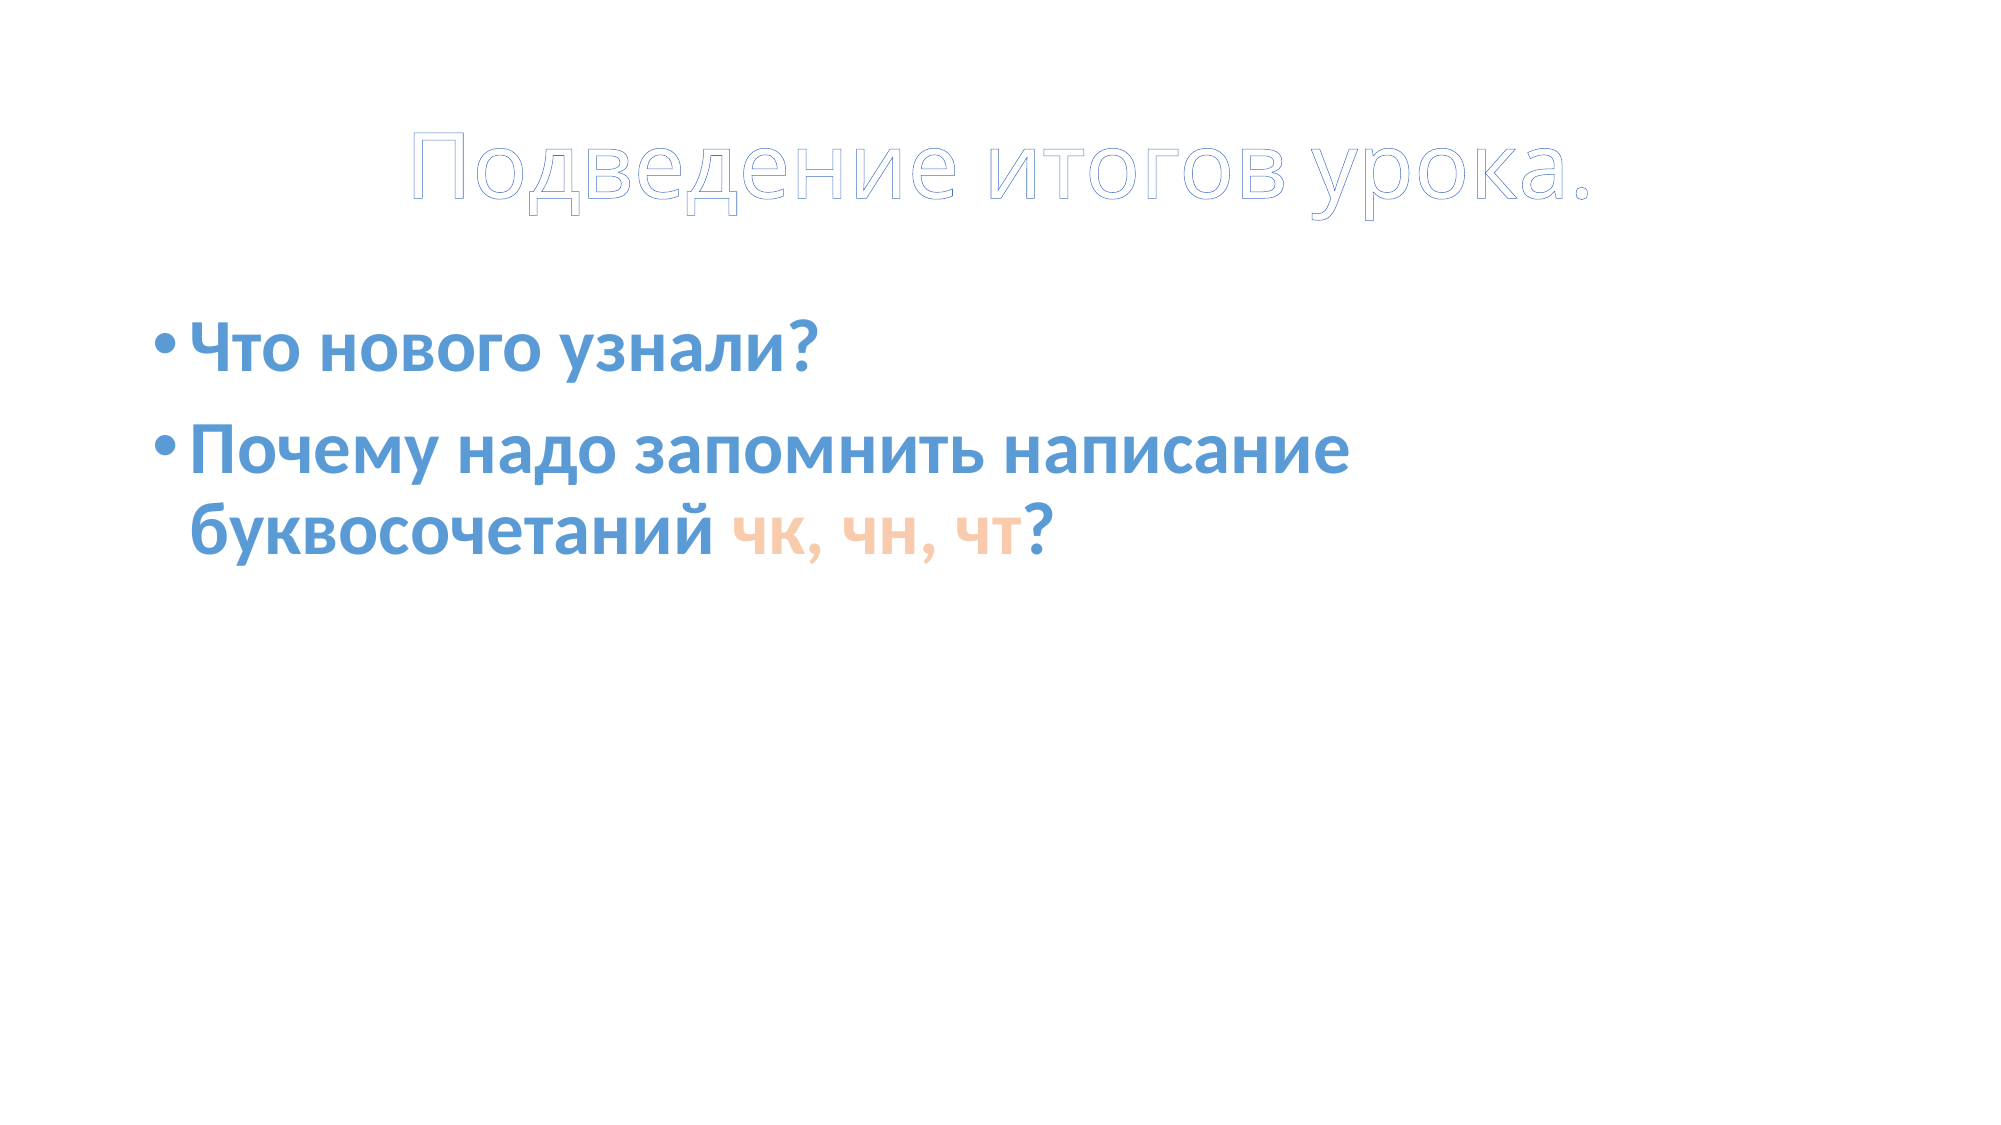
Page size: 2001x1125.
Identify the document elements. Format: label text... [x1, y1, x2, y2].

title Подведение итогов урока. [137, 59, 1863, 278]
list Что нового узнали? Почему надо запомнить написание буквосочетаний чк, чн, чт? [137, 299, 1863, 1014]
